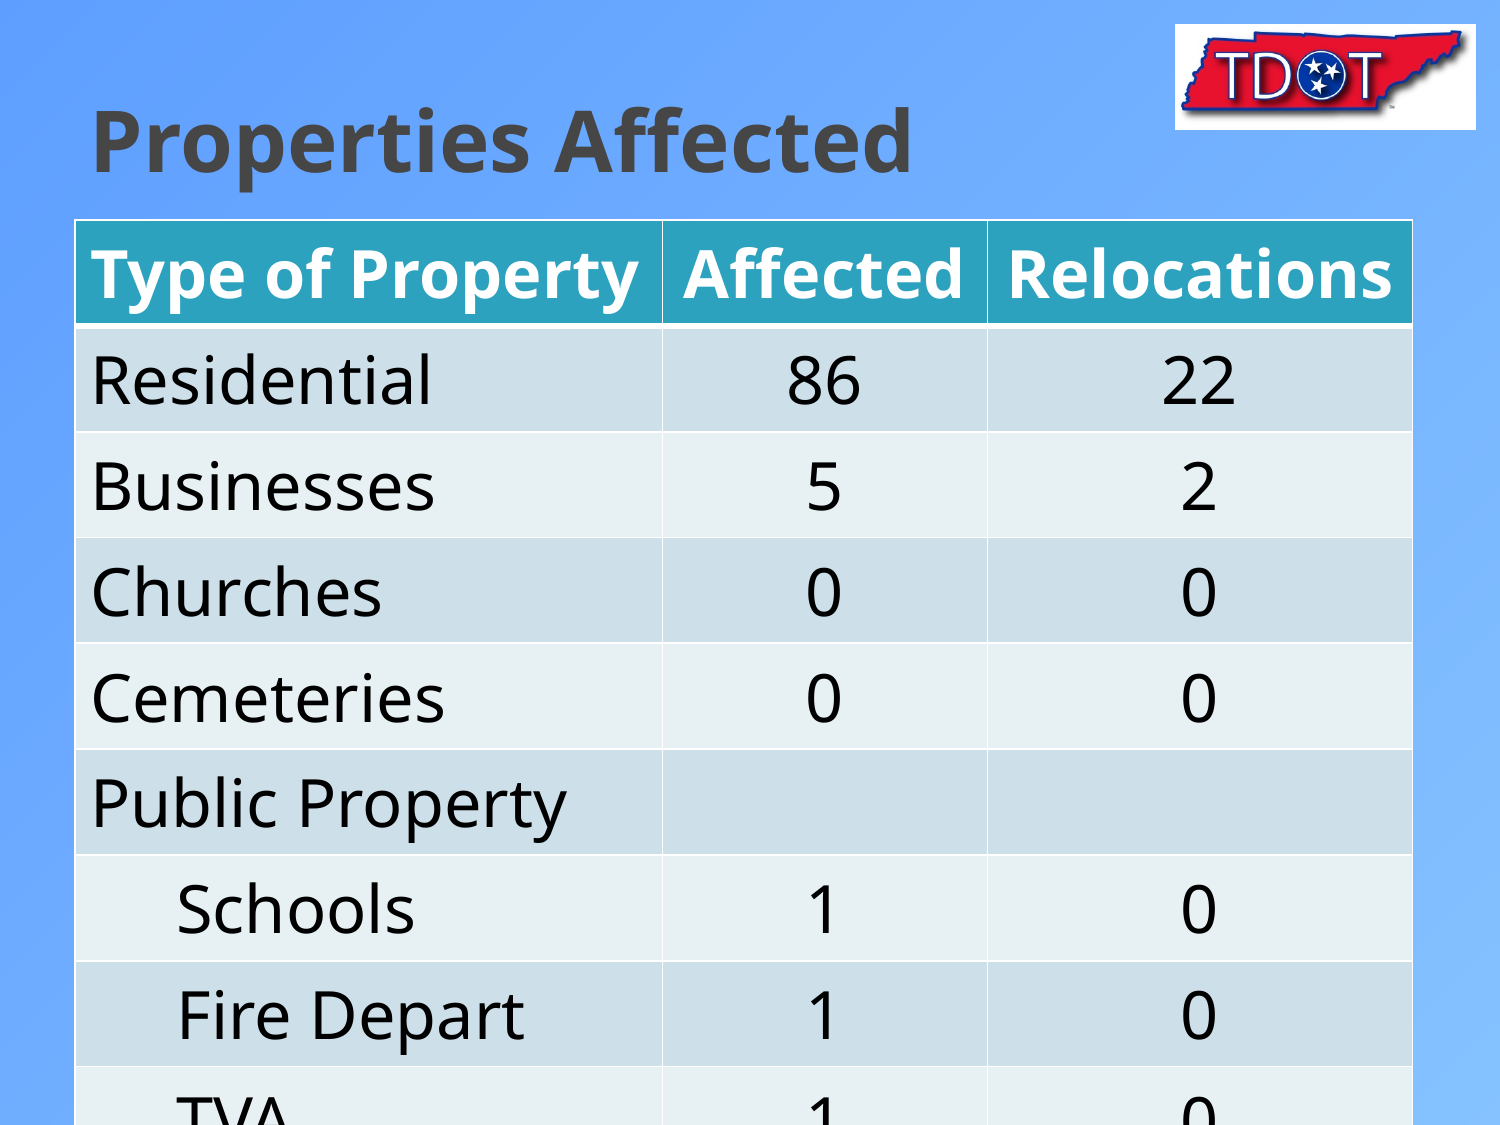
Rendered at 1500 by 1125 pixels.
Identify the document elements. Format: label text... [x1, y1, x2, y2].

title Properties Affected [75, 45, 1425, 233]
table_header Relocations [988, 233, 1412, 323]
table_cell 0 [988, 644, 1412, 748]
picture [1174, 24, 1476, 131]
table_cell 0 [663, 644, 987, 748]
table_cell [663, 750, 987, 854]
table_cell Fire Depart [76, 962, 662, 1066]
table_cell 1 [663, 856, 987, 960]
table_header Type of Property [76, 233, 662, 323]
table_cell Public Property [76, 750, 662, 854]
table_cell 86 [663, 329, 987, 431]
table_cell 22 [988, 329, 1412, 431]
table_cell Churches [76, 538, 662, 642]
table_cell [988, 750, 1412, 854]
table_cell 5 [663, 433, 987, 537]
table_cell 1 [663, 1067, 987, 1125]
table_cell TVA [76, 1067, 662, 1125]
table_cell 0 [988, 538, 1412, 642]
table_cell 1 [663, 962, 987, 1066]
table_cell Residential [76, 329, 662, 431]
table_cell 2 [988, 433, 1412, 537]
table_cell Businesses [76, 433, 662, 537]
table_header Affected [663, 233, 987, 323]
table_cell 0 [988, 962, 1412, 1066]
table_cell Cemeteries [76, 644, 662, 748]
table_cell Schools [76, 856, 662, 960]
table_cell 0 [988, 1067, 1412, 1125]
table_cell 0 [988, 856, 1412, 960]
table_cell 0 [663, 538, 987, 642]
